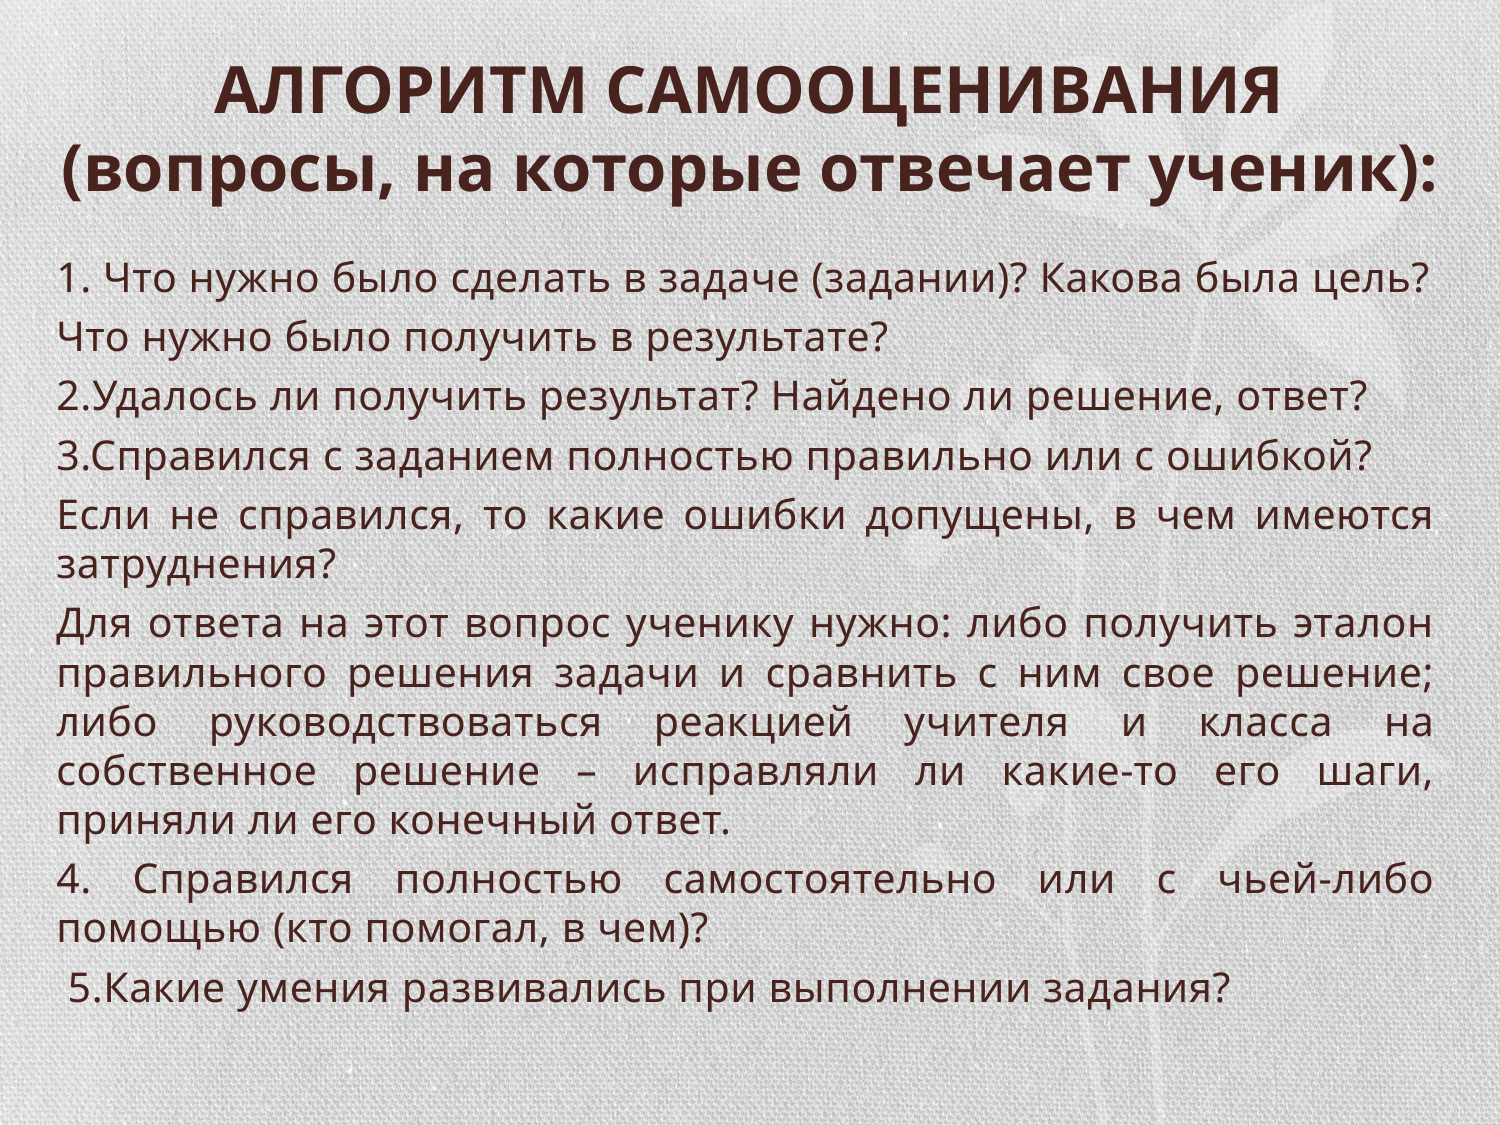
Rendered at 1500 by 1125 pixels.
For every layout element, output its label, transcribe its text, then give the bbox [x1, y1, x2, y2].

list 1. Что нужно было сделать в задаче (задании)? Какова была цель? Что нужно было получить в результате? 2.Удалось ли получить результат? Найдено ли решение, ответ? 3.Справился с заданием полностью правильно или с ошибкой? Если не справился, то какие ошибки допущены, в чем имеются затруднения? Для ответа на этот вопрос ученику нужно: либо получить эталон правильного решения задачи и сравнить с ним свое решение; либо руководствоваться реакцией учителя и класса на собственное решение – исправляли ли какие-то его шаги, приняли ли его конечный ответ. 4. Справился полностью самостоятельно или с чьей-либо помощью (кто помогал, в чем)? 5.Какие умения развивались при выполнении задания? [41, 243, 1452, 1054]
title АЛГОРИТМ САМООЦЕНИВАНИЯ (вопросы, на которые отвечает ученик): [45, 37, 1455, 213]
